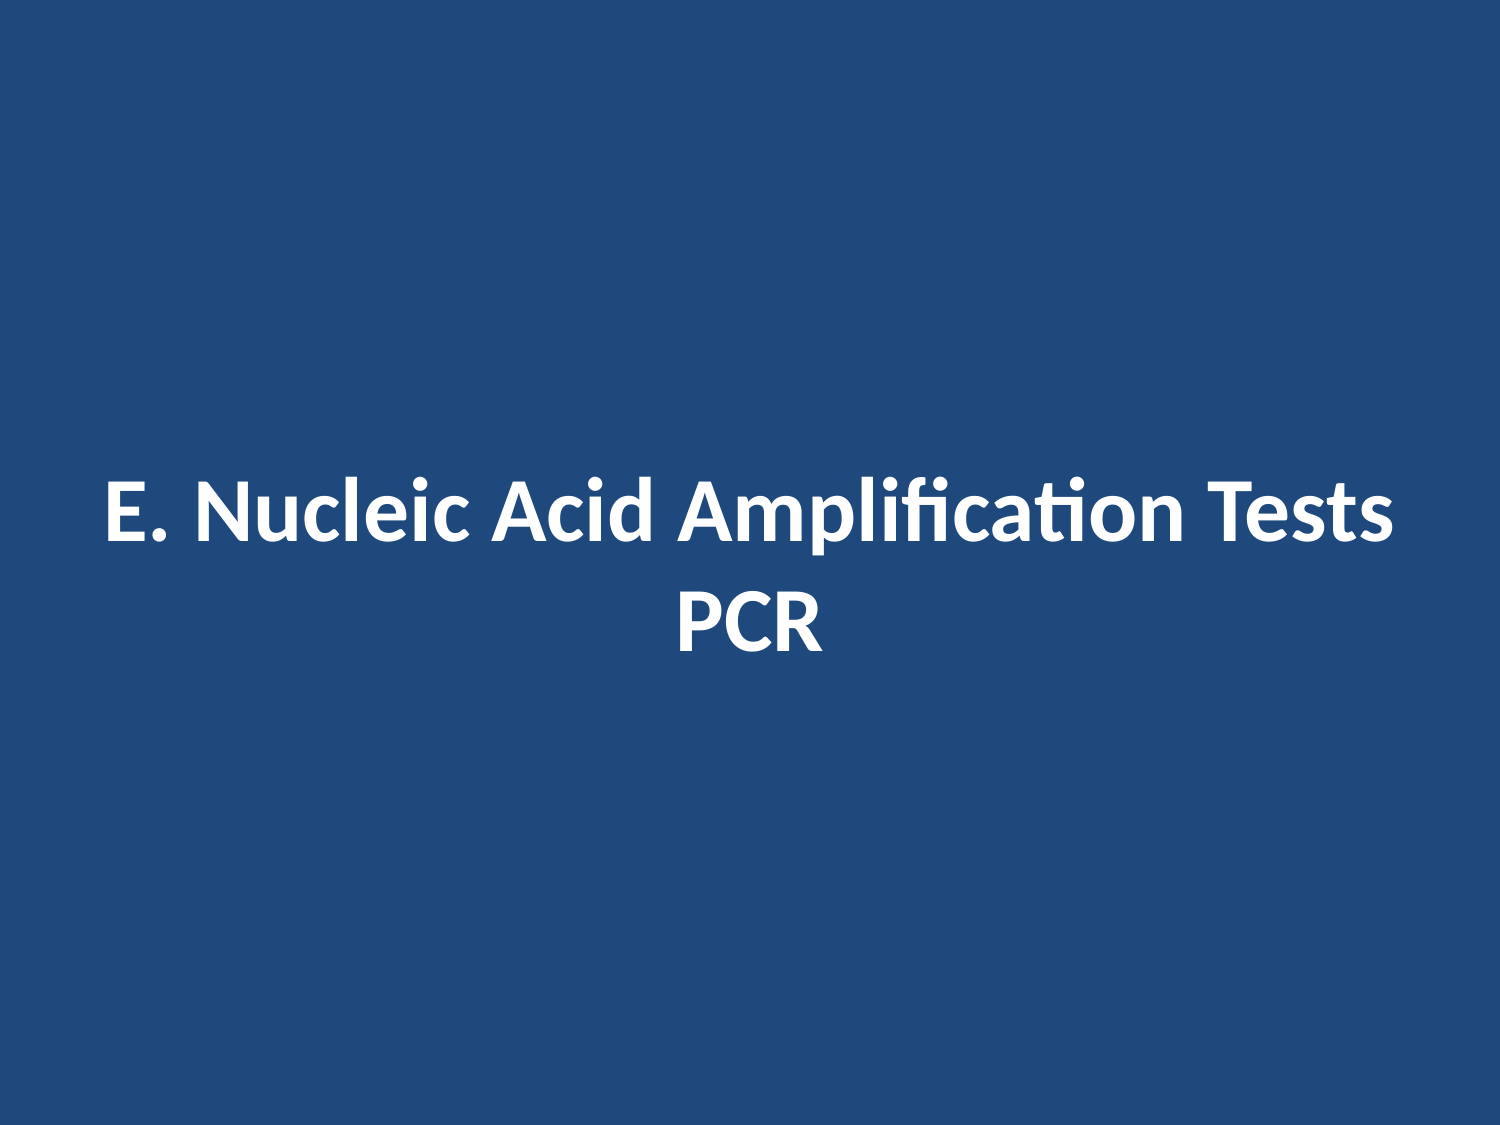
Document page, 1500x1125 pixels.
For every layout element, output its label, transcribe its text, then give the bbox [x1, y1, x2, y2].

title E. Nucleic Acid Amplification Tests PCR [75, 45, 1425, 1075]
